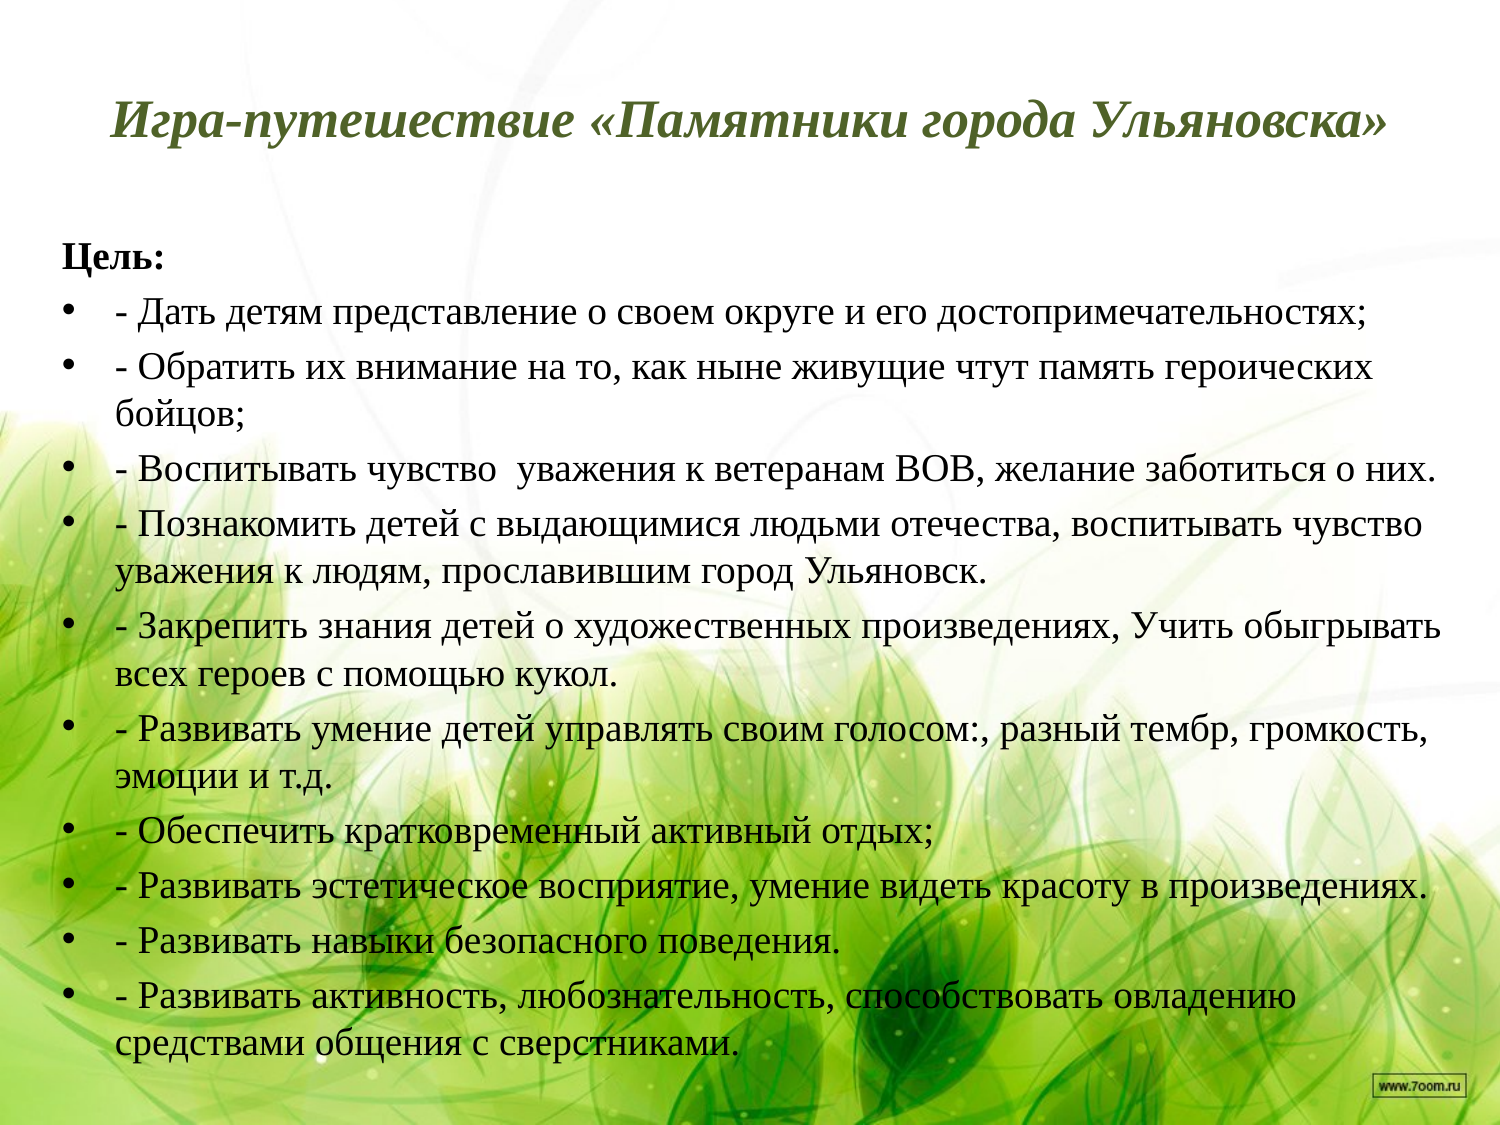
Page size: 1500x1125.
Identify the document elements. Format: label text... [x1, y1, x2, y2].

list Цель: - Дать детям представление о своем округе и его достопримечательностях; - Обратить их внимание на то, как ныне живущие чтут память героических бойцов; - Воспитывать чувство уважения к ветеранам ВОВ, желание заботиться о них. - Познакомить детей с выдающимися людьми отечества, воспитывать чувство уважения к людям, прославившим город Ульяновск. - Закрепить знания детей о художественных произведениях, Учить обыгрывать всех героев с помощью кукол. - Развивать умение детей управлять своим голосом:, разный тембр, громкость, эмоции и т.д. - Обеспечить кратковременный активный отдых; - Развивать эстетическое восприятие, умение видеть красоту в произведениях. - Развивать навыки безопасного поведения. - Развивать активность, любознательность, способствовать овладению средствами общения с сверстниками. [46, 222, 1465, 1090]
picture [0, 0, 1500, 1125]
title Игра-путешествие «Памятники города Ульяновска» [75, 70, 1425, 222]
